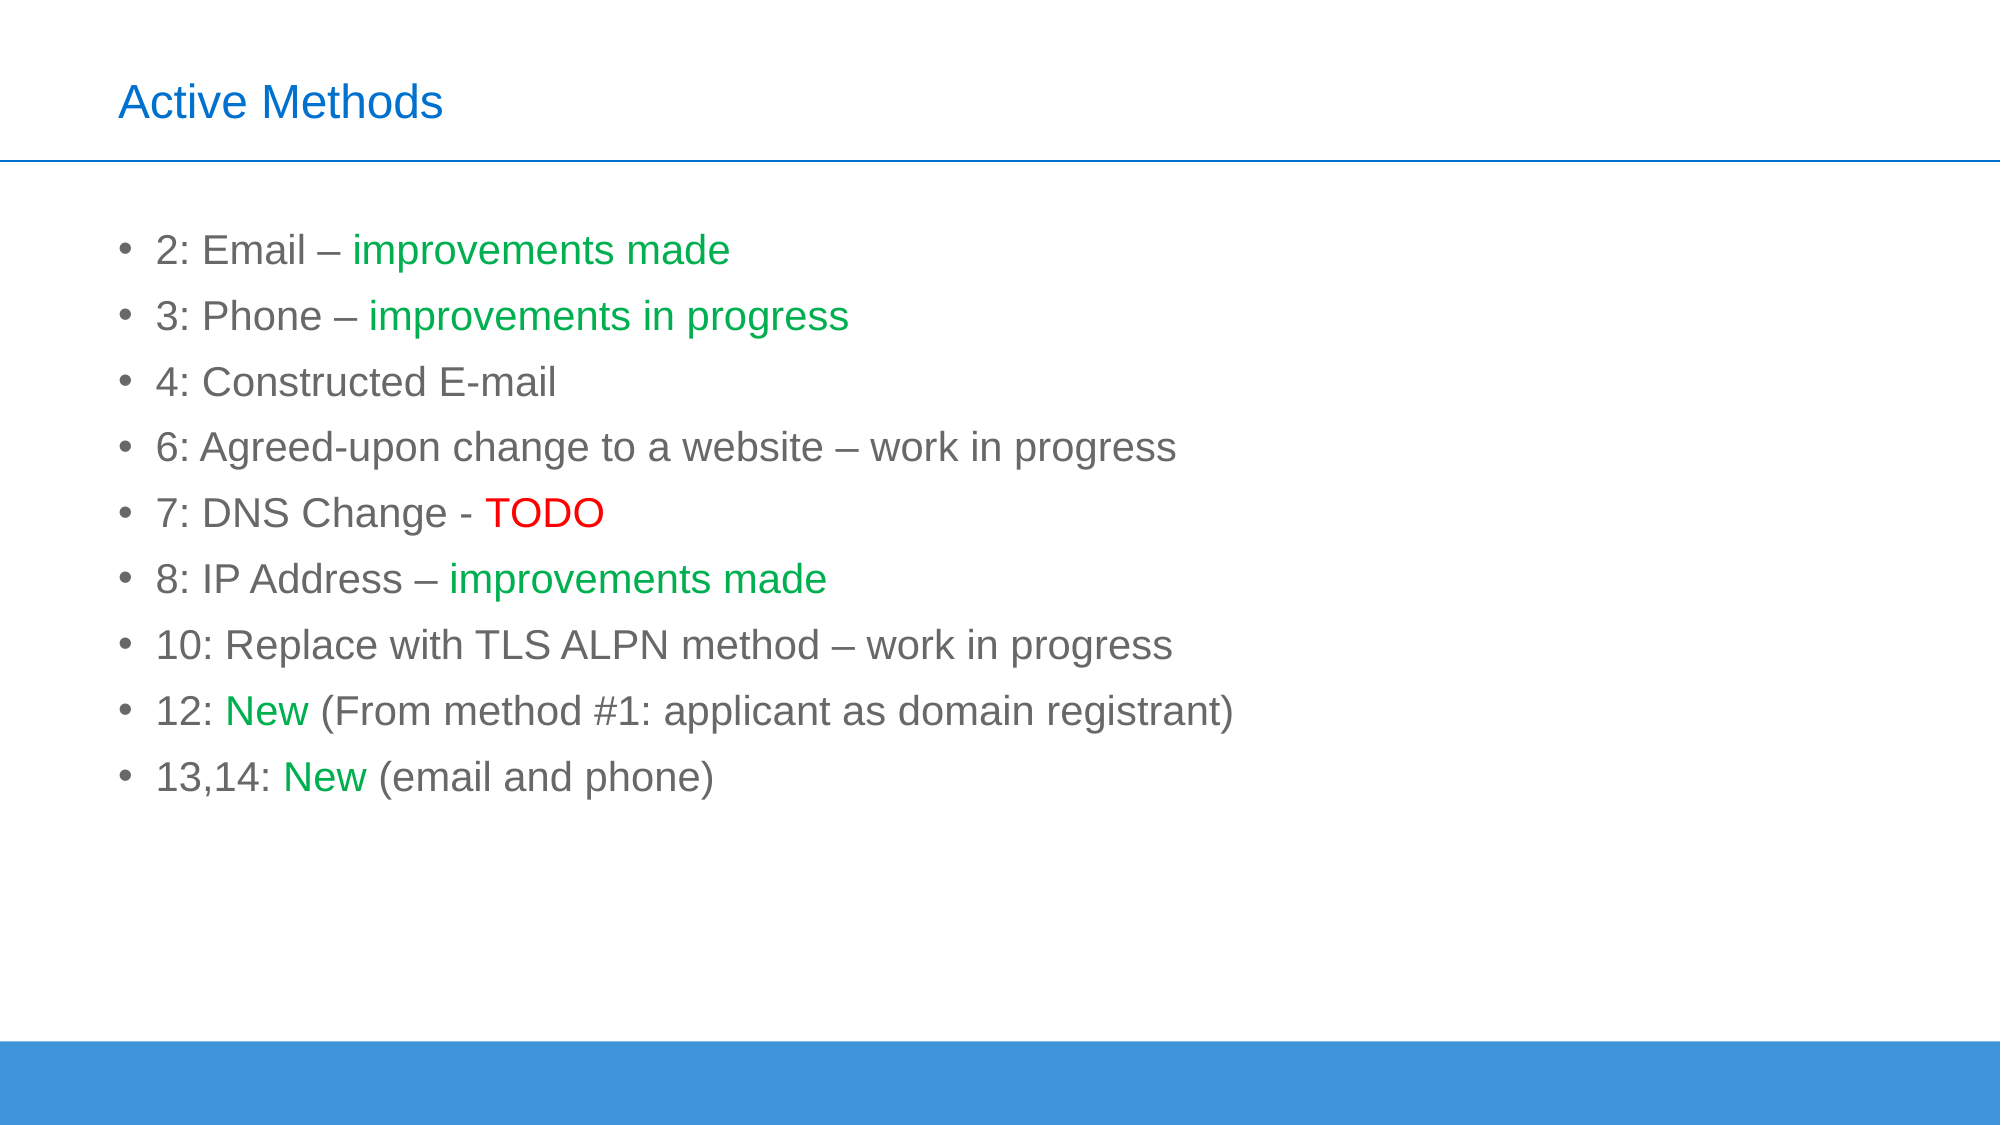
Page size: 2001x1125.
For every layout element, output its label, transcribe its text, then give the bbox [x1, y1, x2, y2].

title Active Methods [103, 69, 1457, 137]
list 2: Email – improvements made 3: Phone – improvements in progress 4: Constructed E-mail 6: Agreed-upon change to a website – work in progress 7: DNS Change - TODO 8: IP Address – improvements made 10: Replace with TLS ALPN method – work in progress 12: New (From method #1: applicant as domain registrant) 13,14: New (email and phone) [103, 220, 1897, 989]
